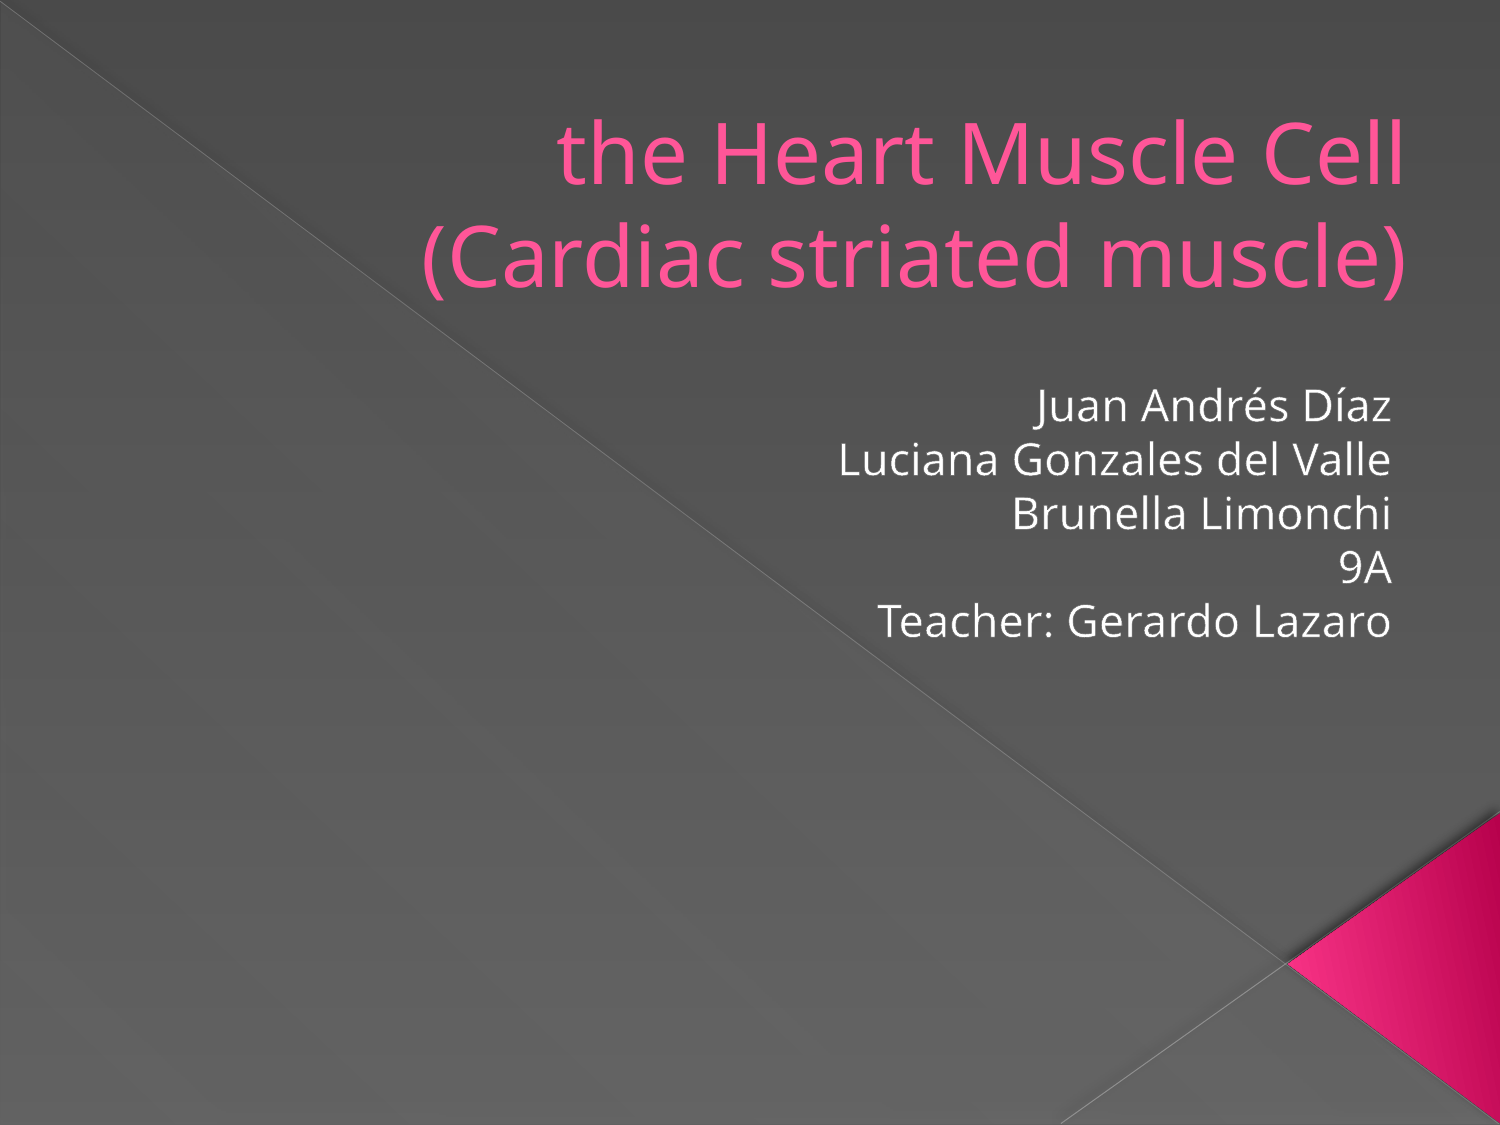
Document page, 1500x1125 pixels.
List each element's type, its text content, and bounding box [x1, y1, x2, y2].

subtitle Juan Andrés Díaz Luciana Gonzales del Valle Brunella Limonchi 9A Teacher: Gerardo Lazaro [88, 369, 1412, 657]
title the Heart Muscle Cell (Cardiac striated muscle) [147, 90, 1423, 414]
